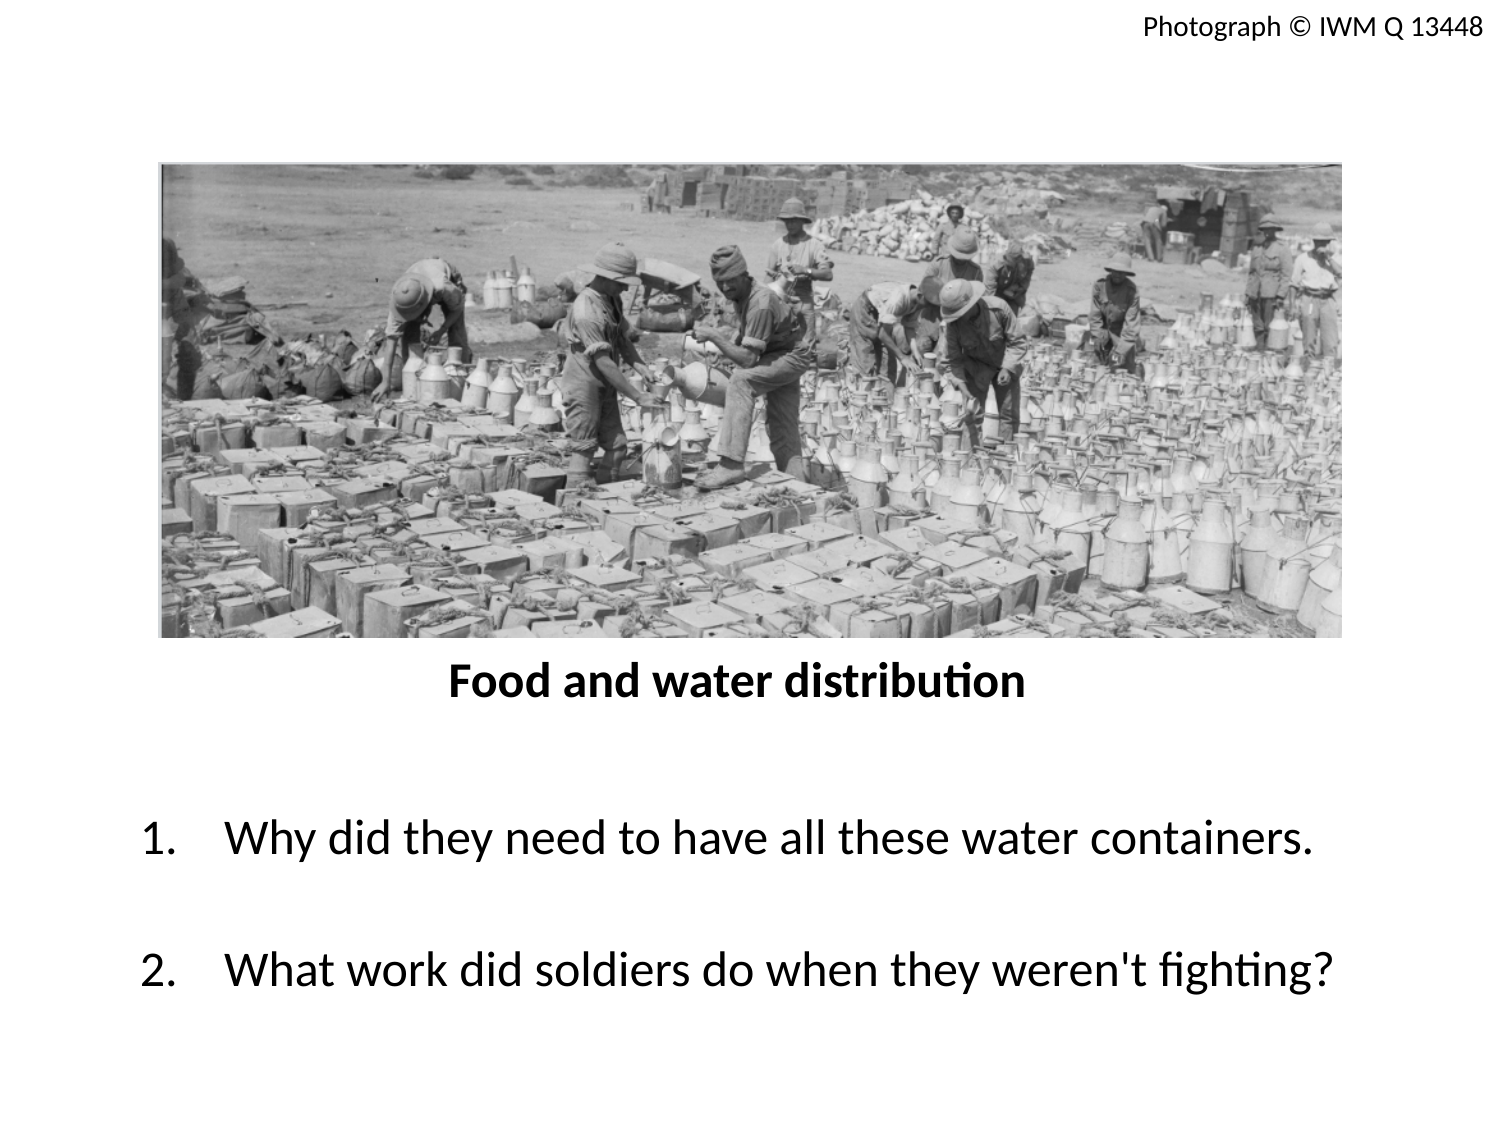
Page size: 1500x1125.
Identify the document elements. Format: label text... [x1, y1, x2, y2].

subtitle Food and water distribution [112, 639, 1363, 715]
text_box Why did they need to have all these water containers. What work did soldiers do when they weren't fighting? [124, 724, 1413, 1004]
text_box Photograph © IWM Q 13448 [1128, 0, 1499, 50]
picture [158, 162, 1342, 638]
